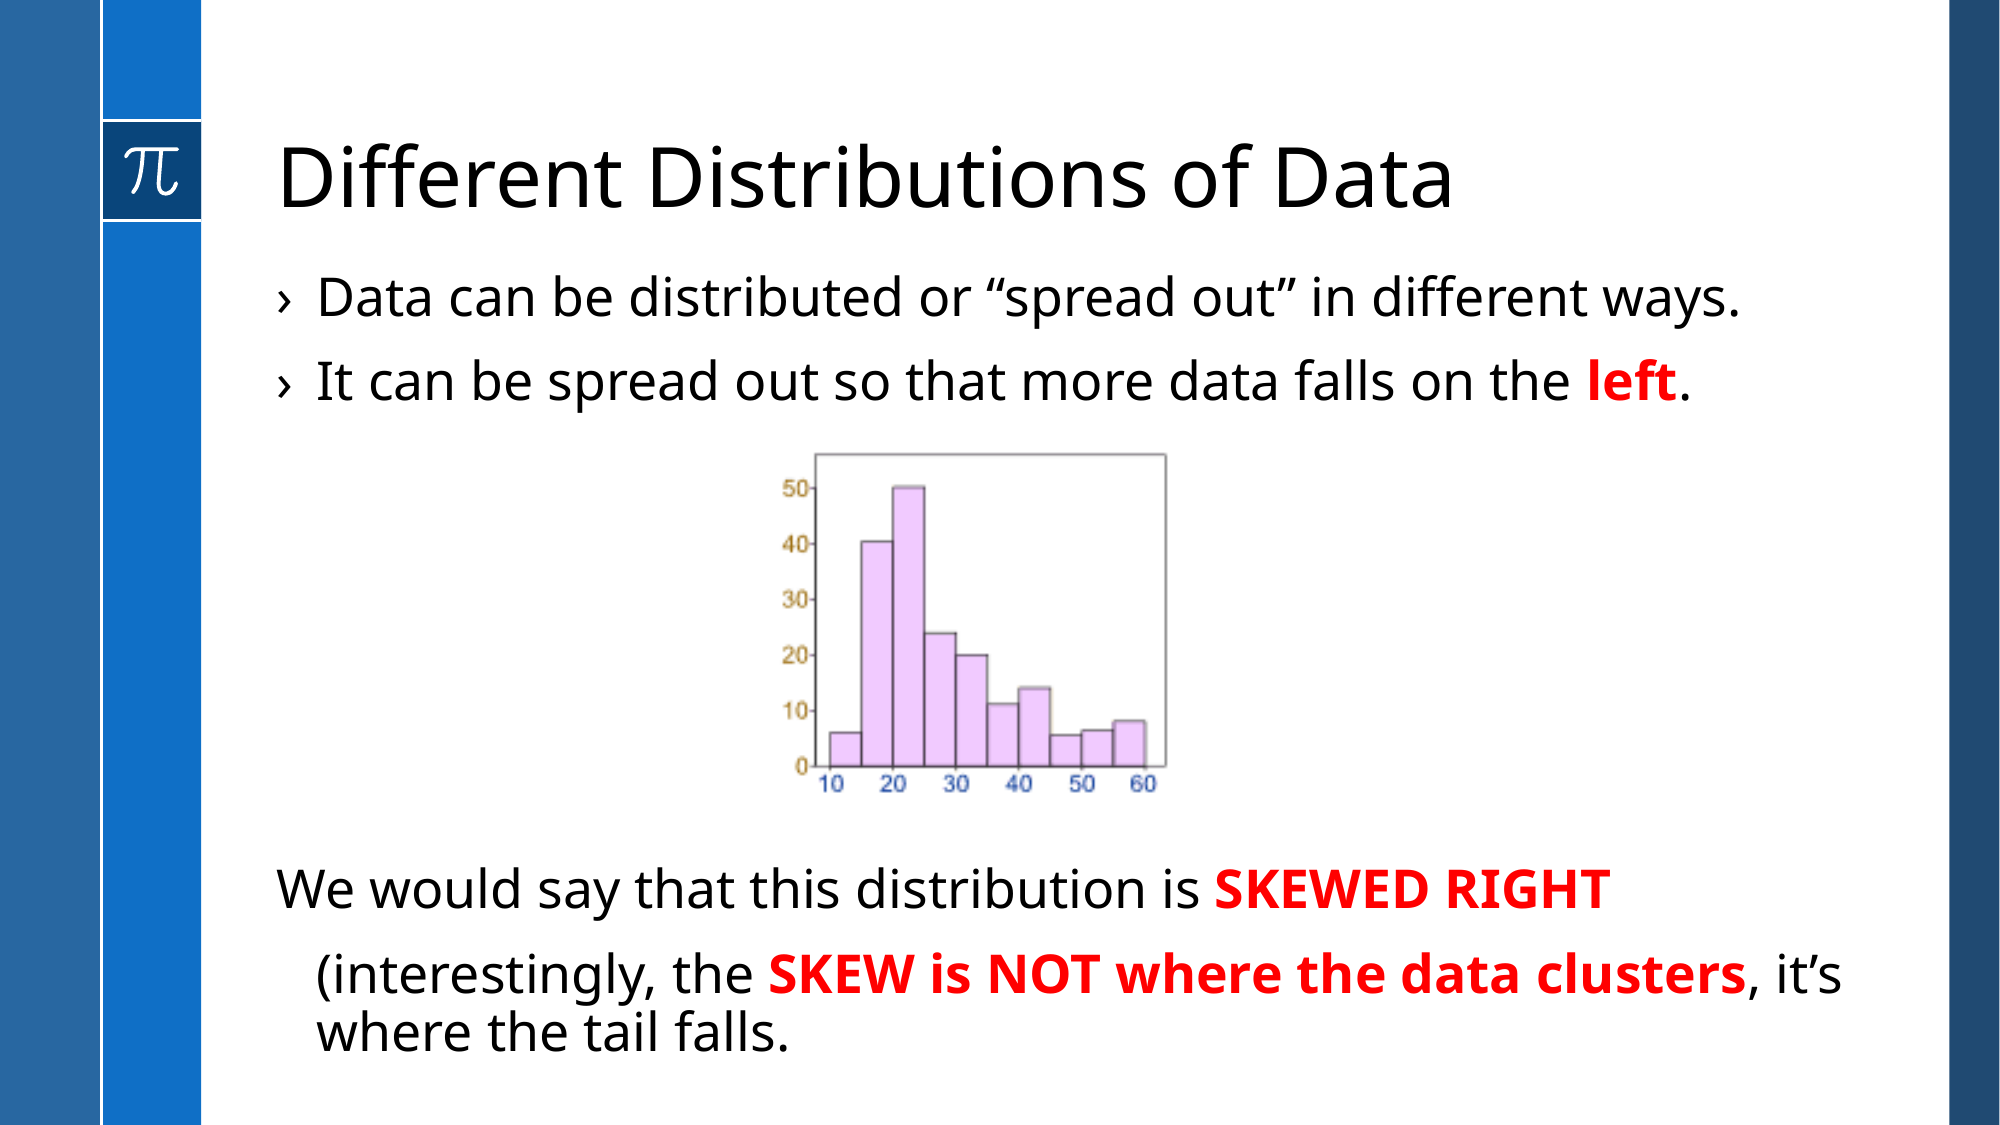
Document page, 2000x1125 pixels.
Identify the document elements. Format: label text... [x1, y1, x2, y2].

picture [774, 449, 1175, 800]
title Different Distributions of Data [261, 29, 1867, 233]
list Data can be distributed or “spread out” in different ways. It can be spread out so that more data falls on the left. We would say that this distribution is SKEWED RIGHT (interestingly, the SKEW is NOT where the data clusters, it’s where the tail falls. [261, 262, 1863, 1075]
